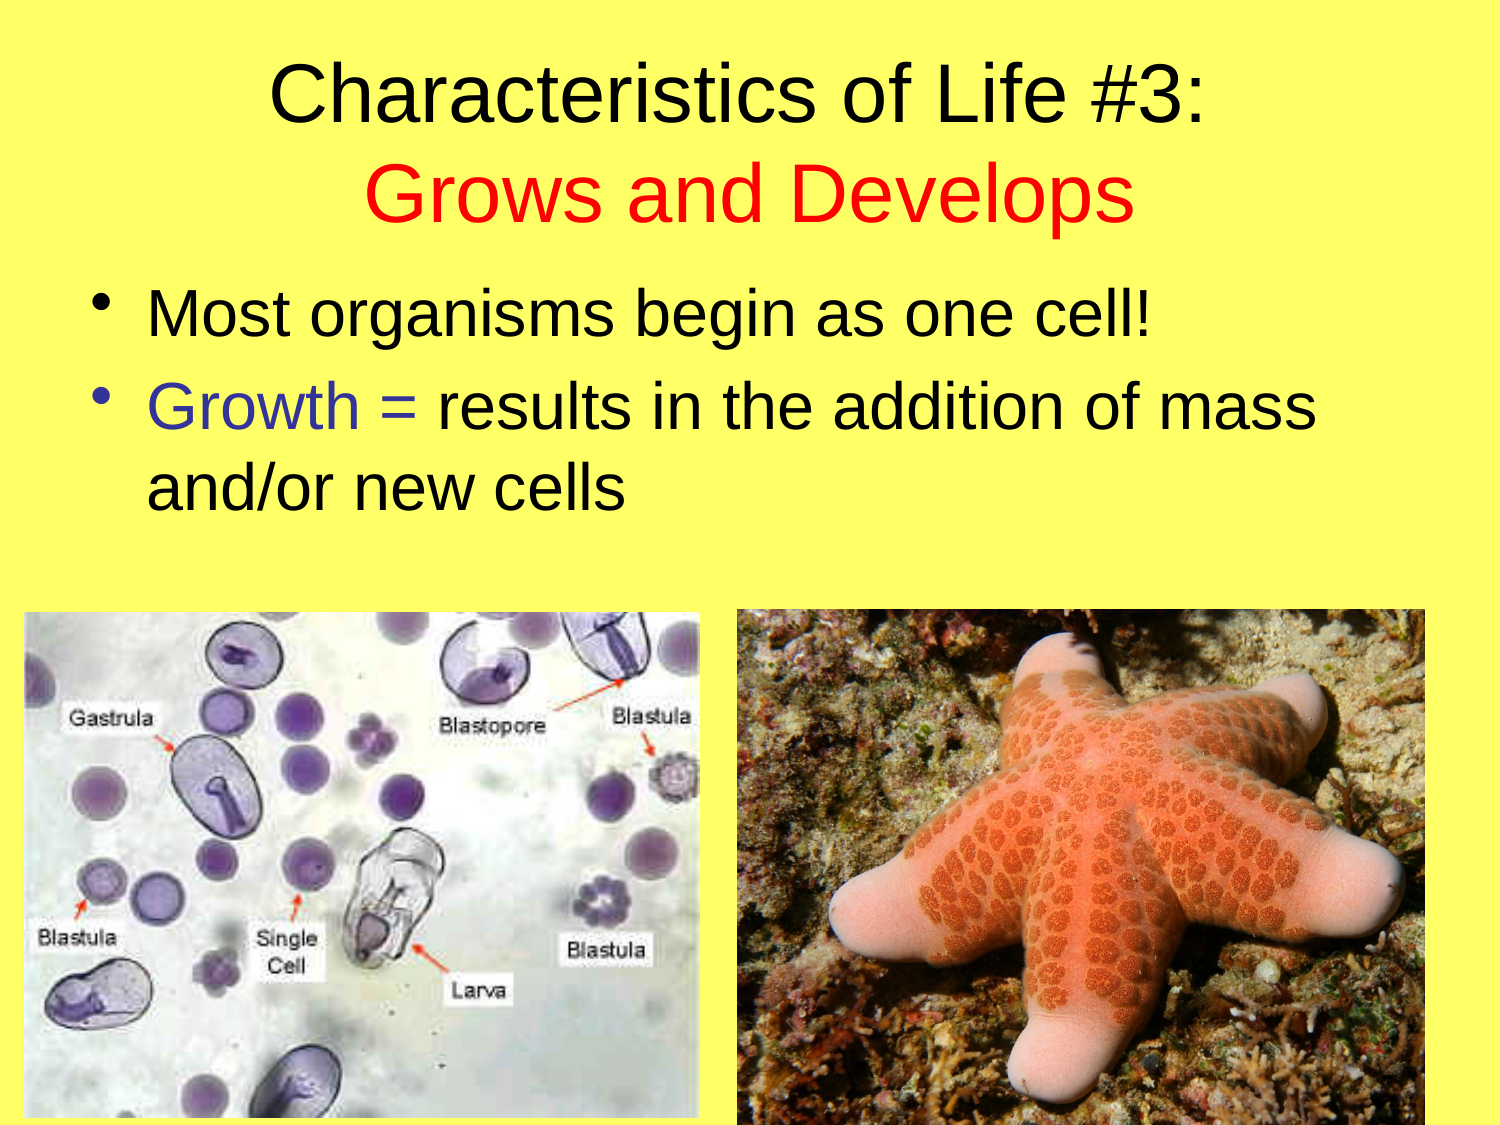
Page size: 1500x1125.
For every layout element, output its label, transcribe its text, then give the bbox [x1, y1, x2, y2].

picture [737, 609, 1426, 1125]
list Most organisms begin as one cell! Growth = results in the addition of mass and/or new cells [75, 262, 1425, 638]
title Characteristics of Life #3: Grows and Develops [75, 45, 1425, 233]
picture [24, 612, 701, 1118]
